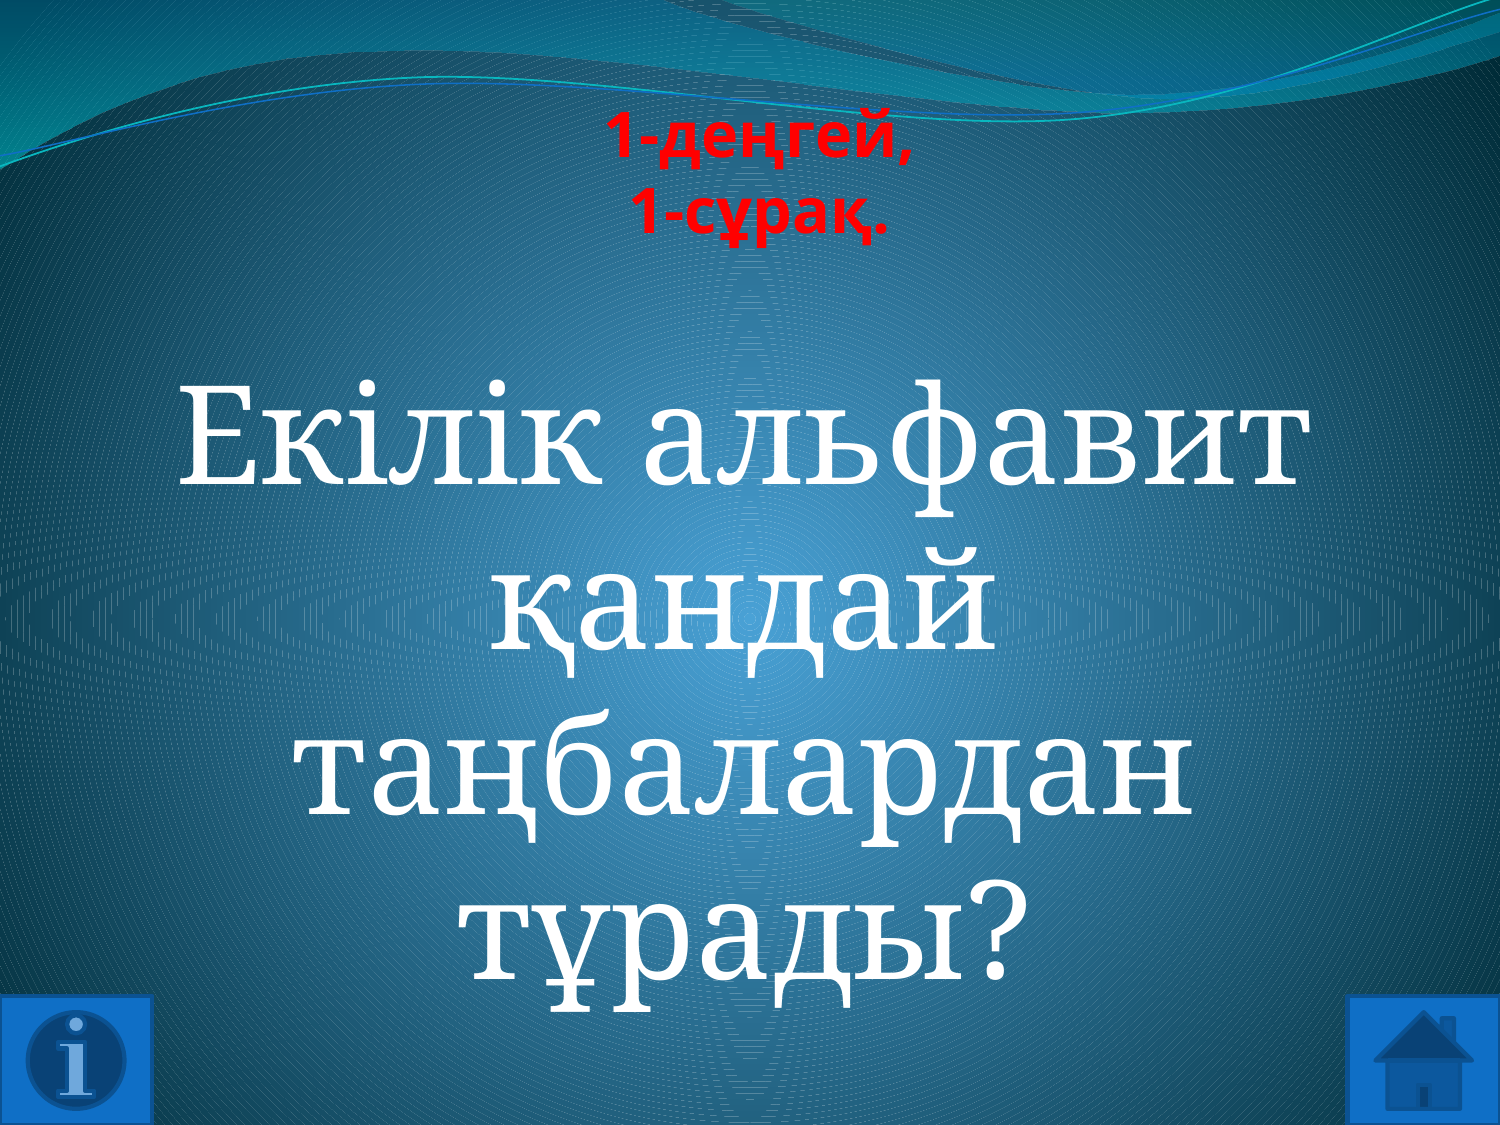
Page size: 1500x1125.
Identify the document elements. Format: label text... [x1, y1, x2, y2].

title 1-деңгей, 1-сұрақ. [117, 93, 1406, 247]
text_box Екілік альфавит қандай таңбалардан тұрады? [46, 339, 1442, 1015]
text_box [1345, 994, 1500, 1125]
text_box [0, 994, 154, 1125]
